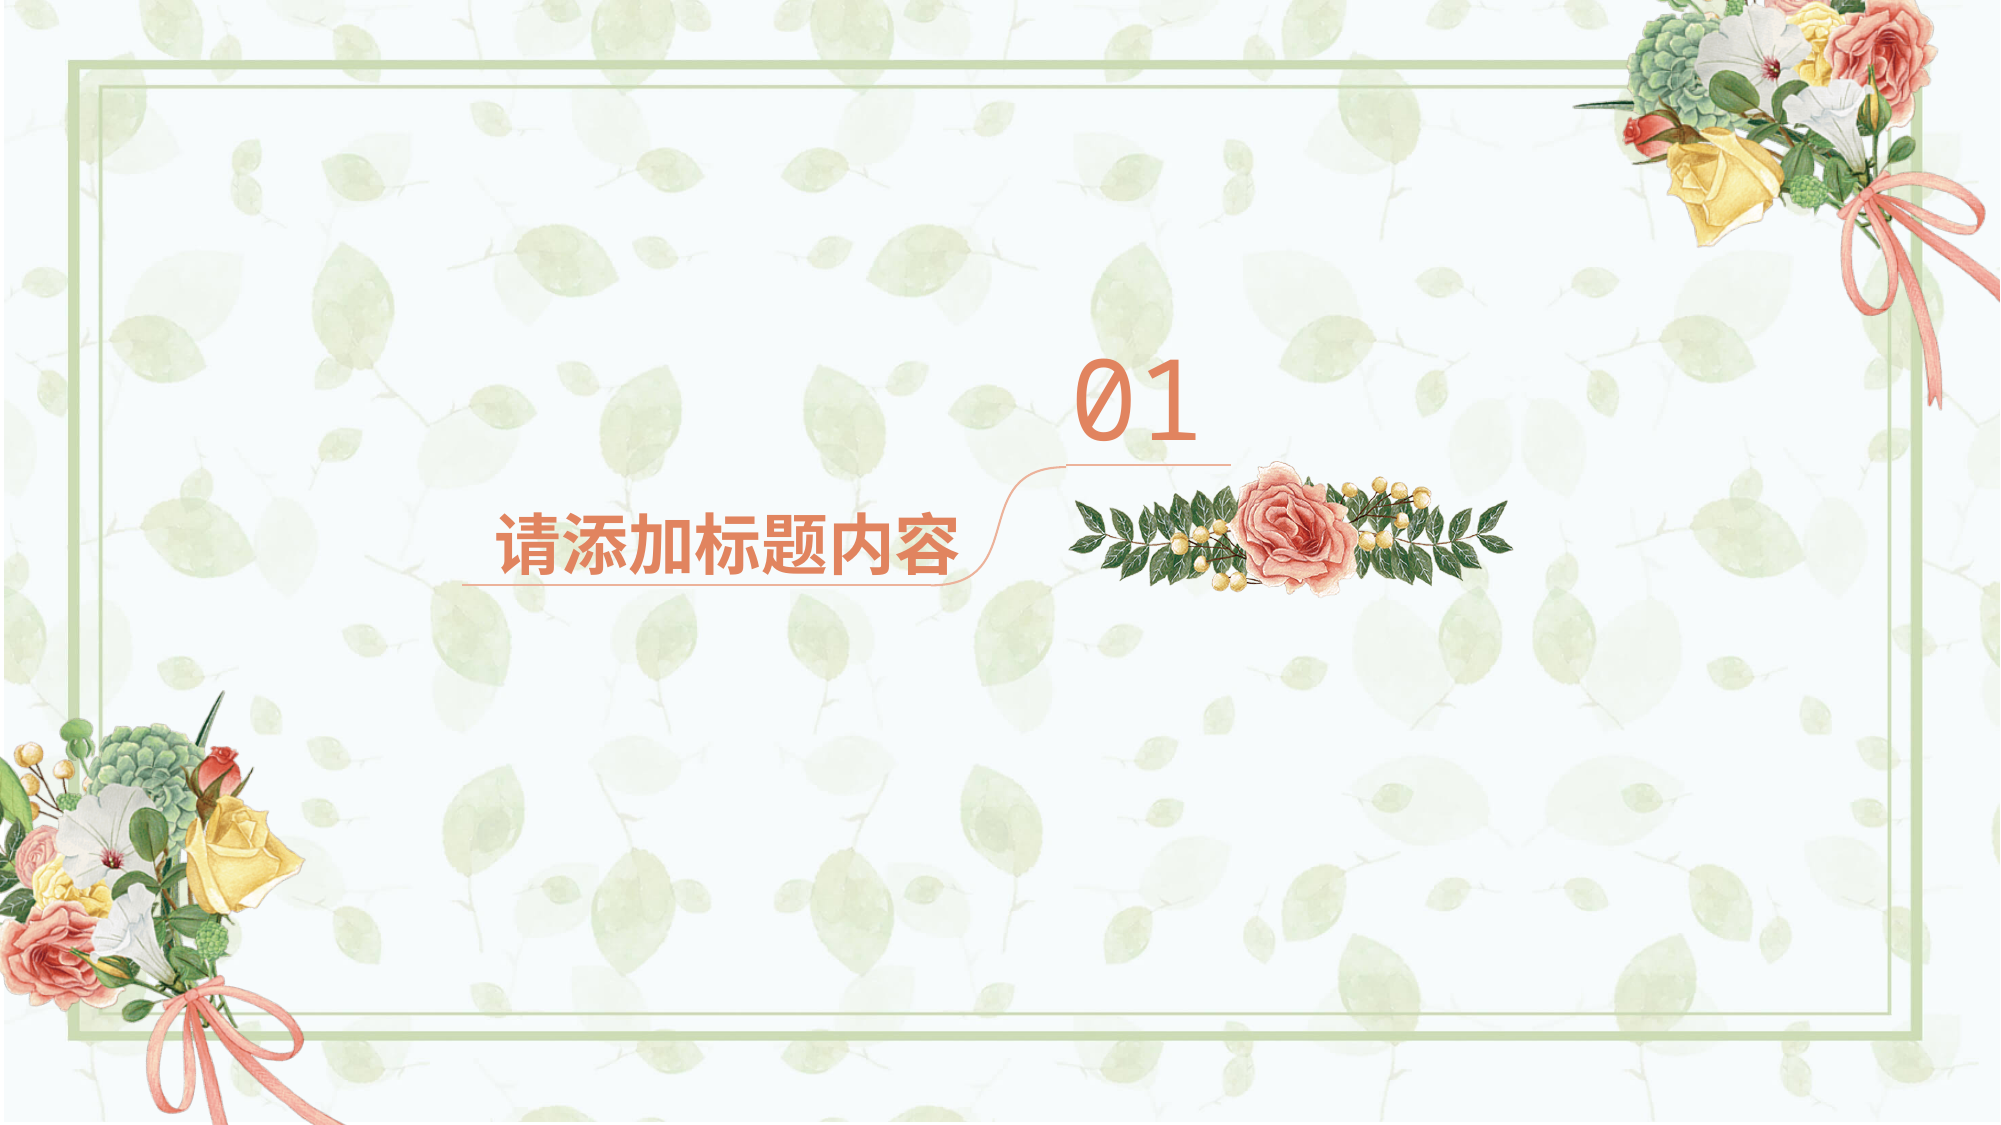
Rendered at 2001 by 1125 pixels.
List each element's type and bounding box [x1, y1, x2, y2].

text_box [461, 320, 1326, 648]
picture [0, 0, 2001, 1125]
